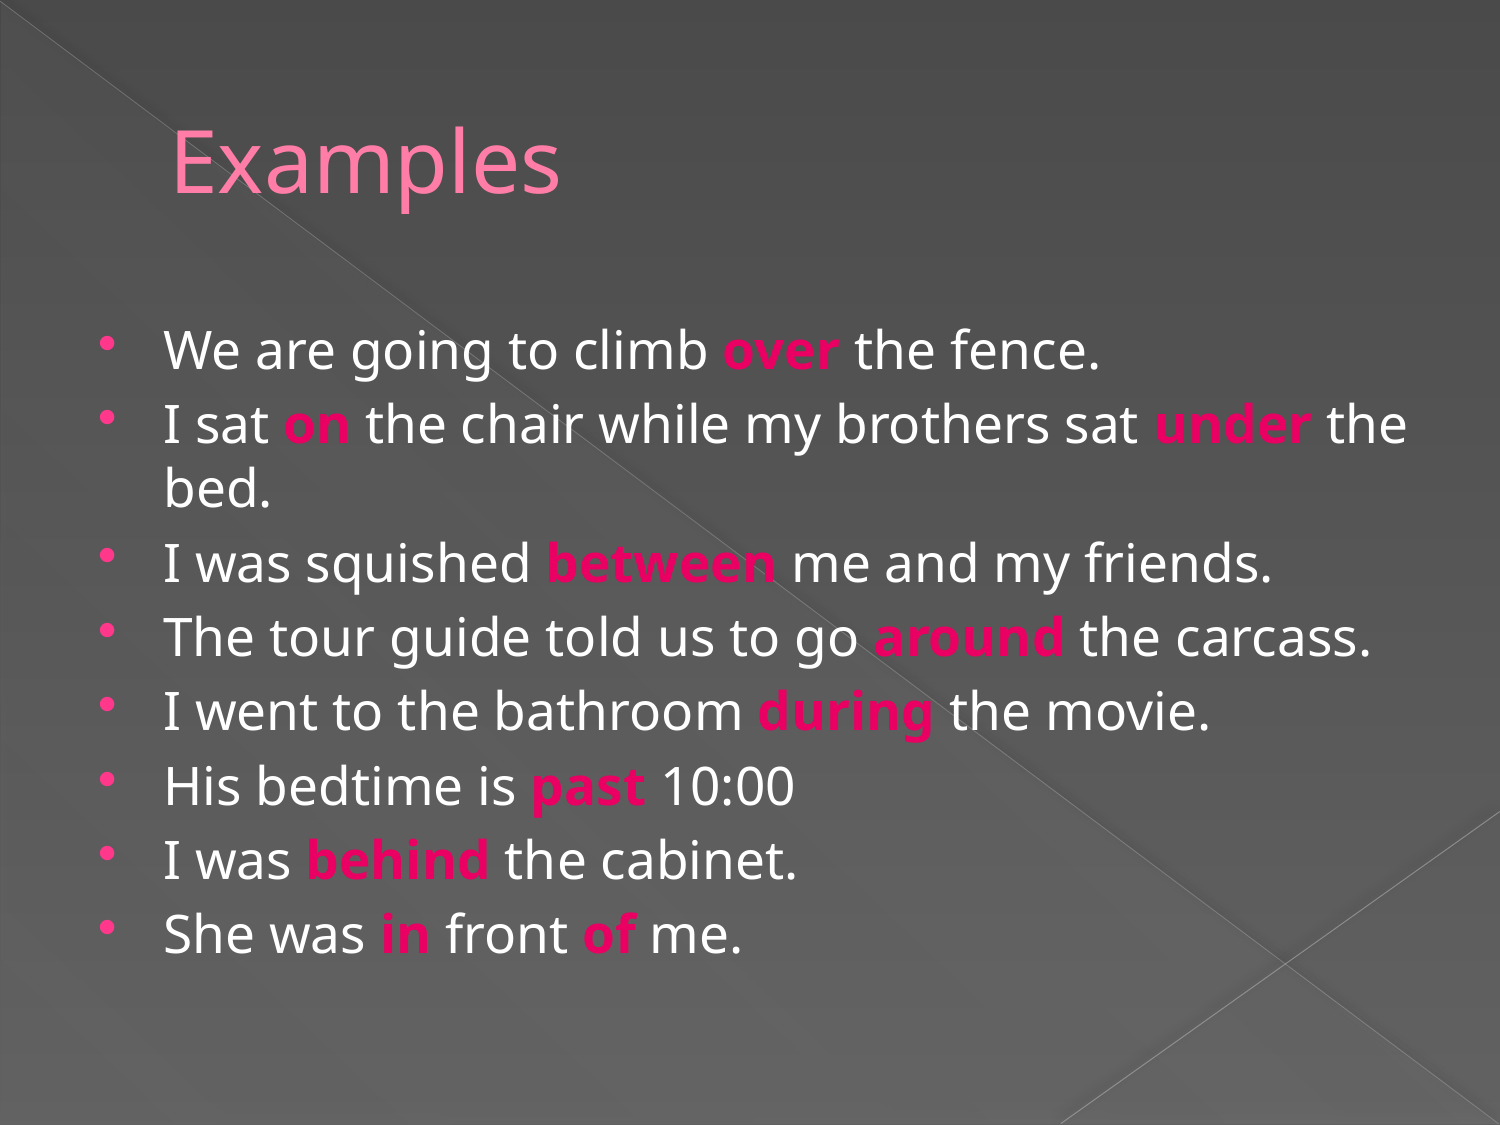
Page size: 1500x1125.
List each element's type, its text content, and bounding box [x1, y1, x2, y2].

title Examples [75, 43, 1425, 274]
list We are going to climb over the fence. I sat on the chair while my brothers sat under the bed. I was squished between me and my friends. The tour guide told us to go around the carcass. I went to the bathroom during the movie. His bedtime is past 10:00 I was behind the cabinet. She was in front of me. [75, 308, 1425, 1059]
